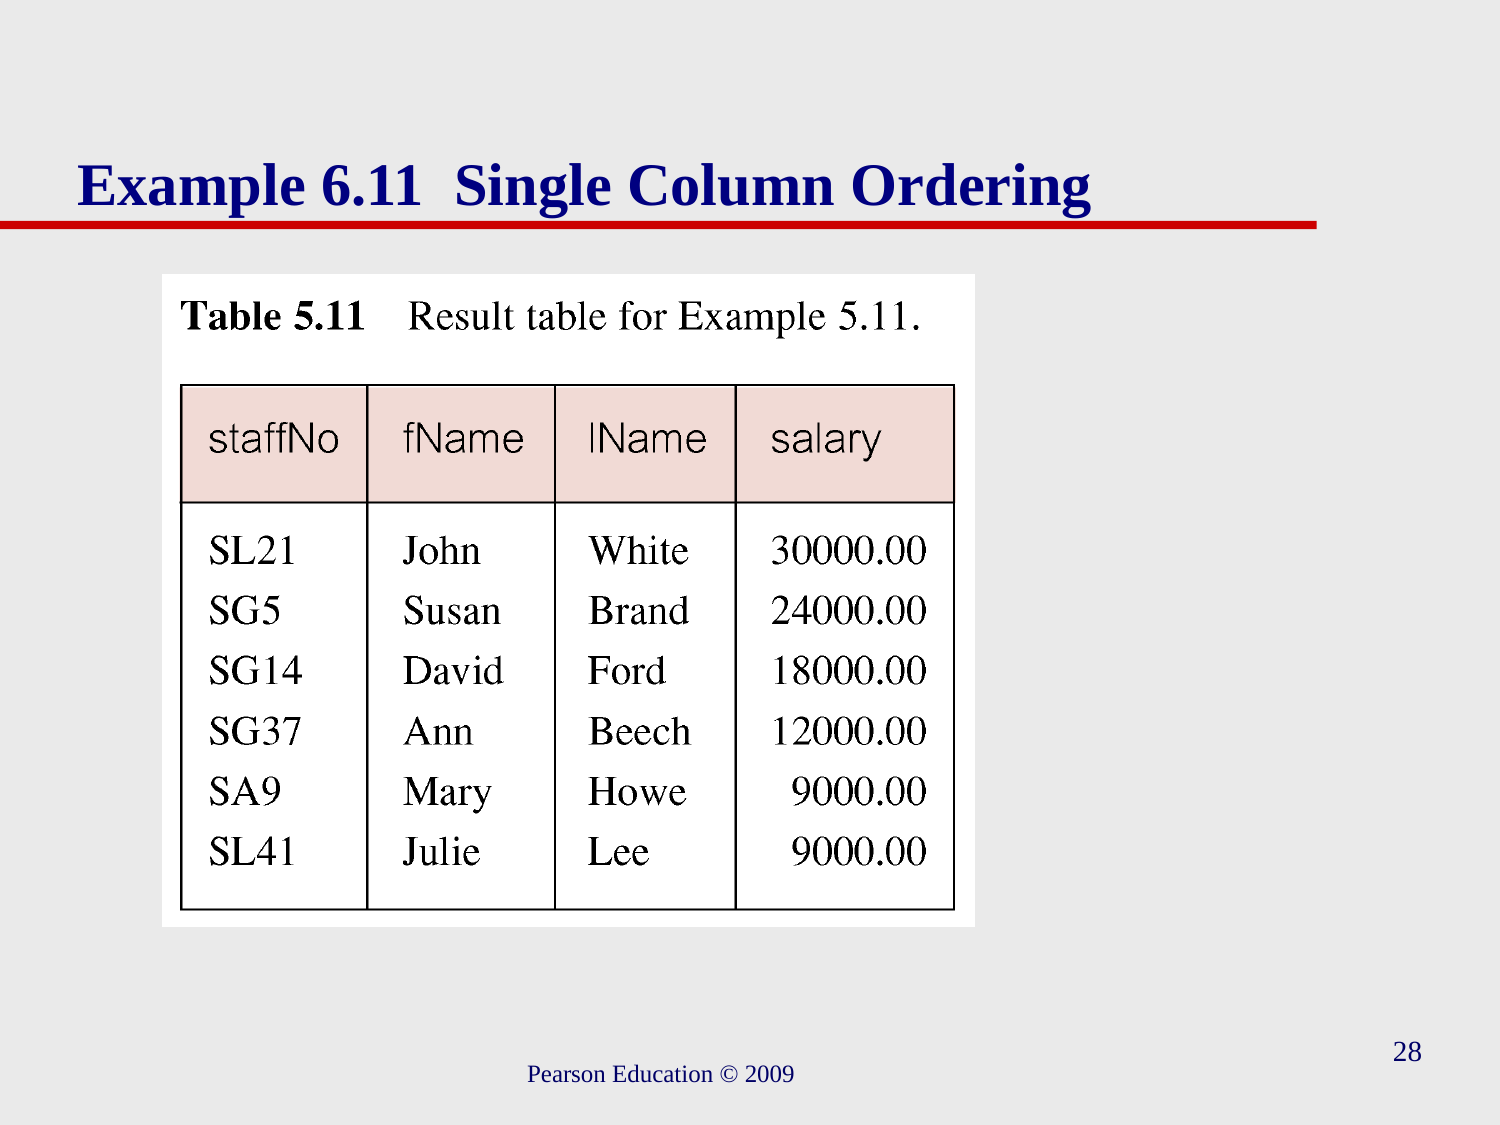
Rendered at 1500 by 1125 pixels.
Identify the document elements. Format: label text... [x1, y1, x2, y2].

slide_number 28 [1124, 1012, 1438, 1088]
picture [162, 274, 976, 927]
text_box Pearson Education © 2009 [512, 1050, 1038, 1095]
title Example 6.11 Single Column Ordering [62, 43, 1338, 226]
